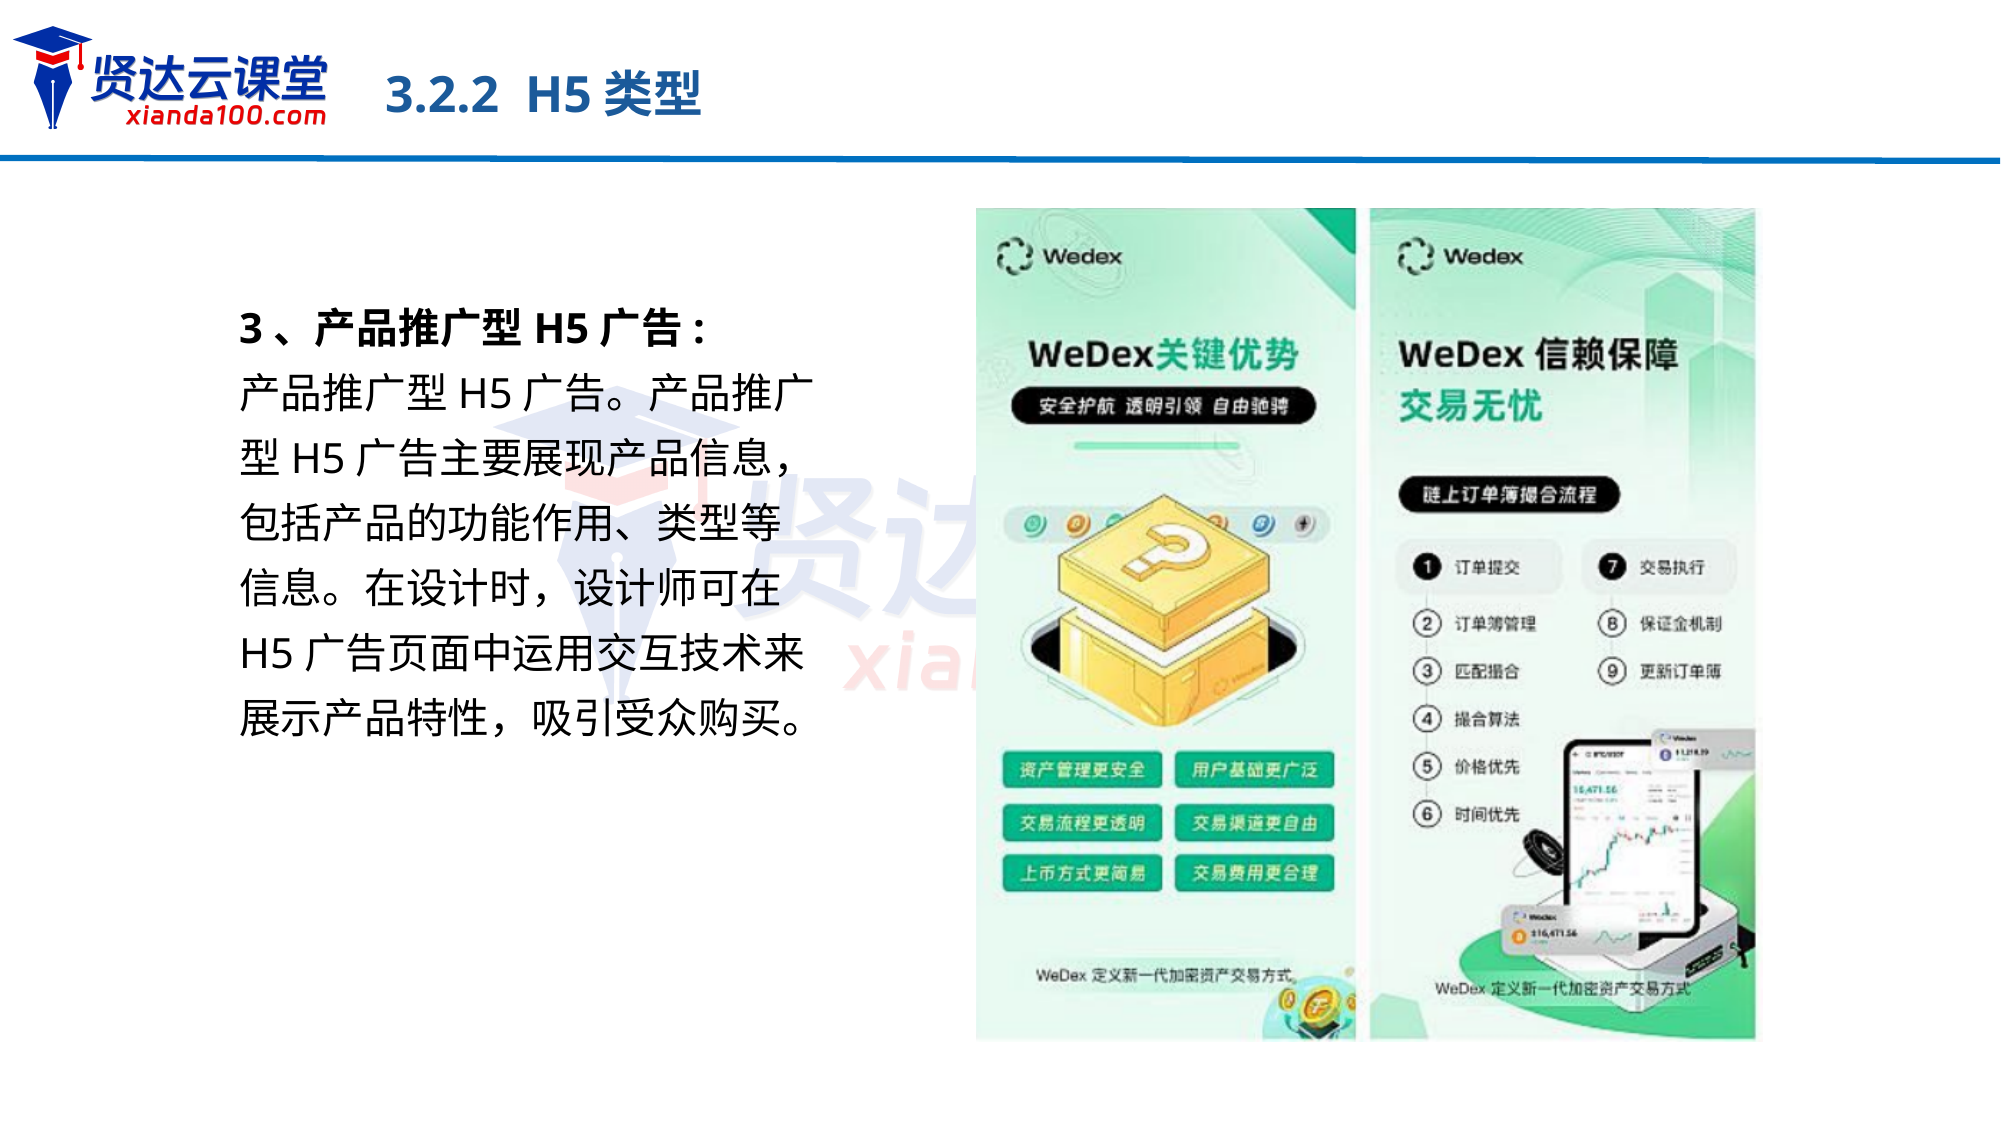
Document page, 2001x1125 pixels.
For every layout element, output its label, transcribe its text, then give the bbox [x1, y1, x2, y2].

text_box 3、产品推广型H5广告: 产品推广型H5广告。产品推广 型H5广告主要展现产品信息， 包括产品的功能作用、类型等 信息。在设计时，设计师可在 H5广告页面中运用交互技术来 展示产品特性，吸引受众购买。 [149, 278, 971, 749]
picture [976, 207, 1764, 1042]
text_box 3.2.2 H5类型 [370, 54, 1007, 130]
picture [0, 7, 353, 155]
